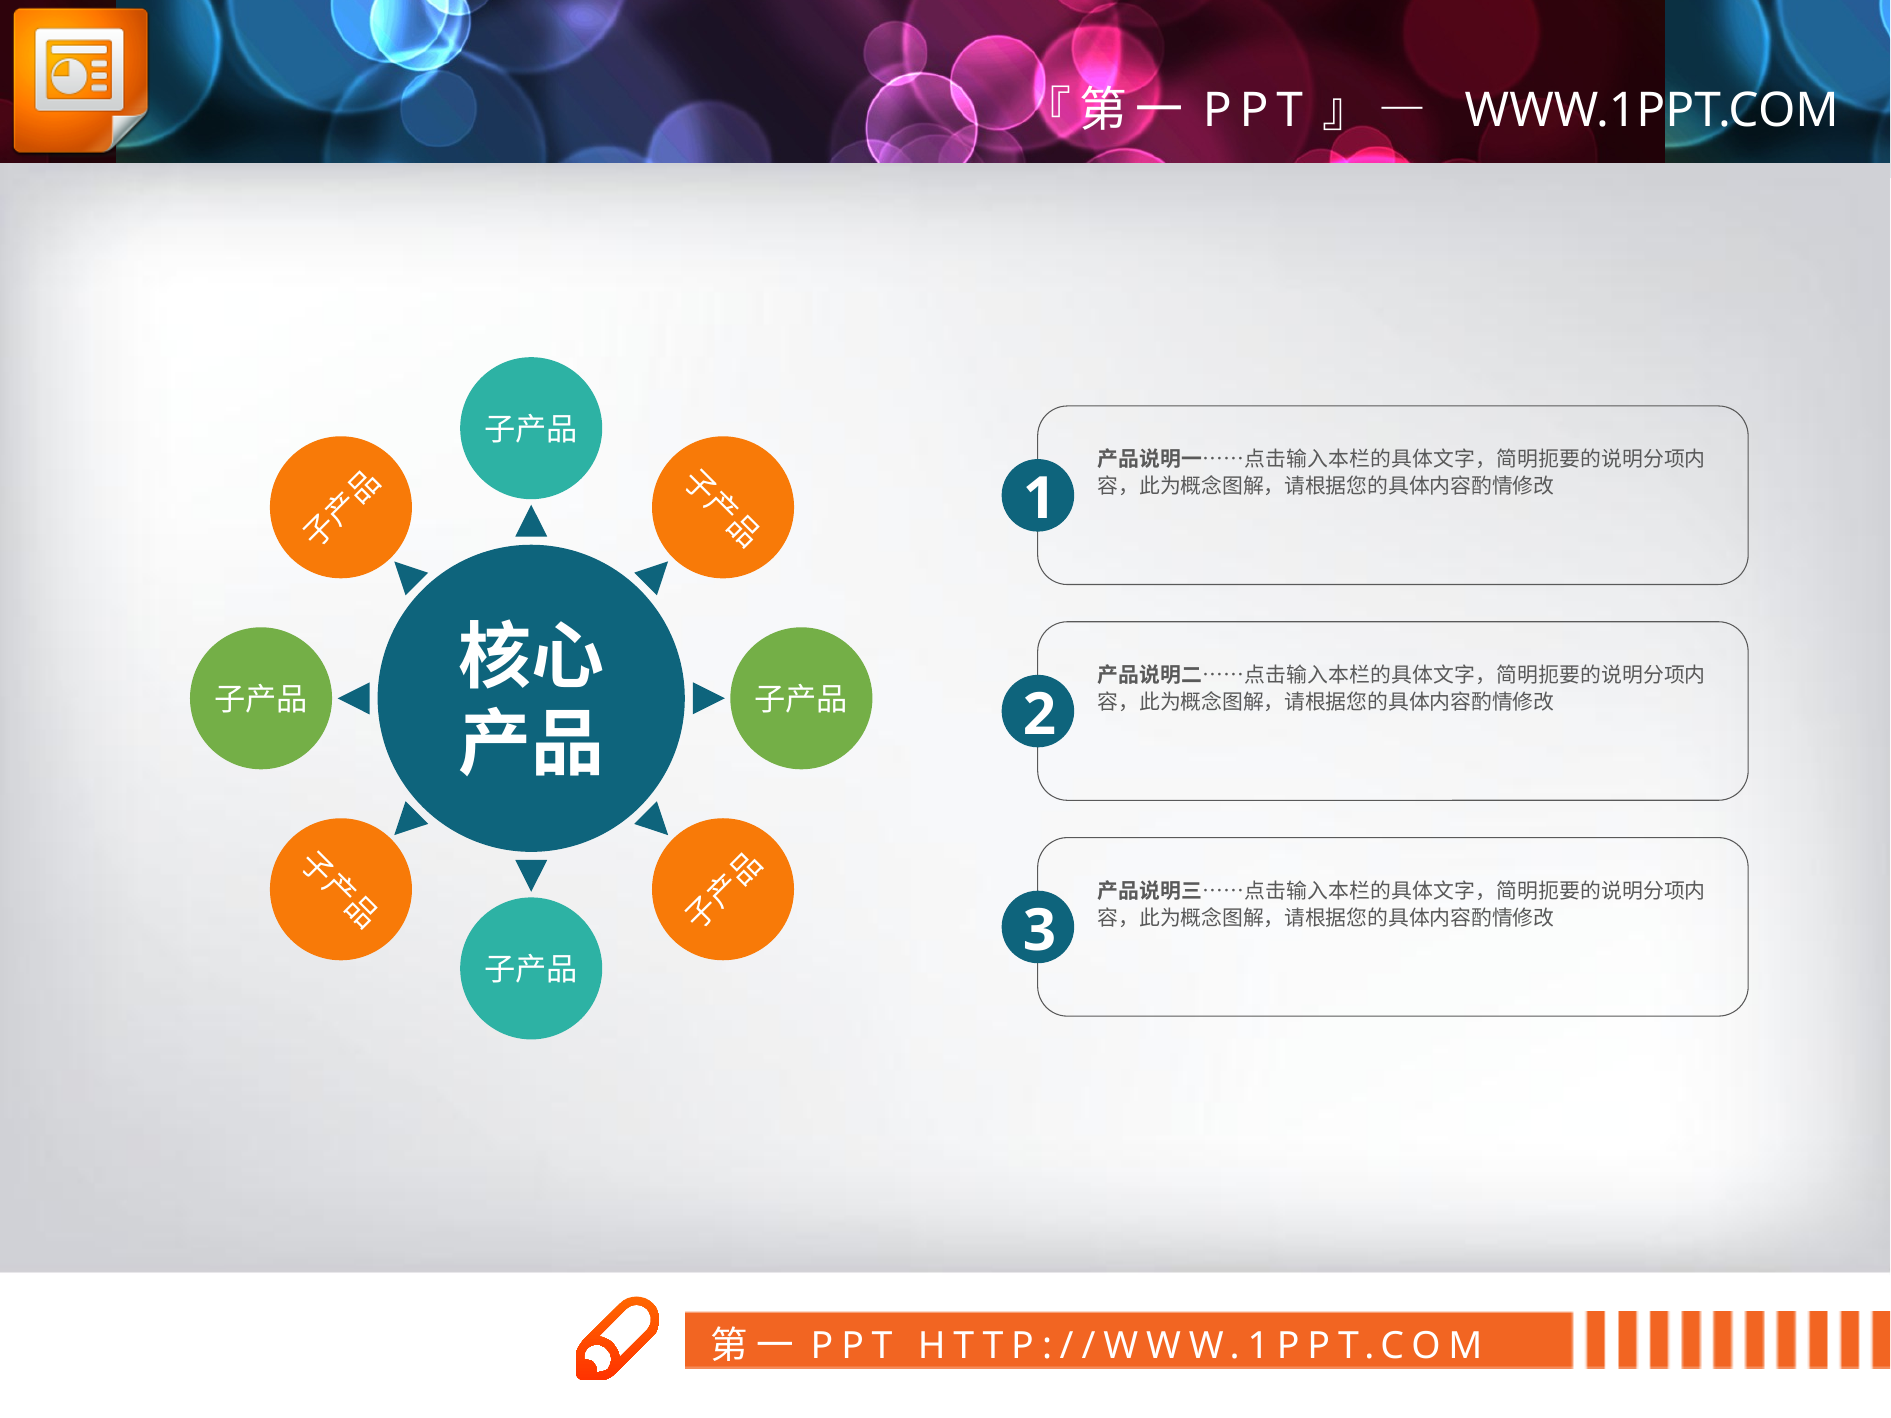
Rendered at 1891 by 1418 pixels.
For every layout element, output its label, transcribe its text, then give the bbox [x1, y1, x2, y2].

text_box [634, 561, 669, 596]
text_box [1037, 621, 1749, 801]
text_box [394, 801, 429, 836]
picture [0, 0, 1891, 1275]
text_box 子产品 [189, 627, 333, 770]
text_box [377, 544, 685, 852]
text_box 子产品 [269, 436, 412, 579]
text_box [1037, 405, 1749, 585]
text_box 核心产品 [439, 609, 623, 785]
text_box [515, 504, 548, 537]
text_box 子产品 [269, 818, 412, 961]
text_box 子产品 [460, 357, 603, 500]
text_box [394, 561, 429, 596]
text_box [337, 682, 370, 715]
text_box [692, 682, 725, 715]
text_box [1001, 458, 1075, 532]
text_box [1001, 674, 1075, 748]
text_box 子产品 [651, 818, 795, 961]
text_box 产品说明三……点击输入本栏的具体文字，简明扼要的说明分项内容，此为概念图解，请根据您的具体内容酌情修改 [1097, 875, 1706, 930]
picture [685, 1311, 1891, 1369]
text_box 产品说明二……点击输入本栏的具体文字，简明扼要的说明分项内容，此为概念图解，请根据您的具体内容酌情修改 [1097, 659, 1706, 714]
text_box 子产品 [652, 436, 795, 579]
text_box [1037, 837, 1749, 1017]
text_box 产品说明一……点击输入本栏的具体文字，简明扼要的说明分项内容，此为概念图解，请根据您的具体内容酌情修改 [1097, 443, 1706, 498]
text_box 子产品 [460, 897, 603, 1040]
text_box [515, 859, 548, 892]
text_box [634, 801, 669, 836]
text_box 子产品 [730, 627, 873, 770]
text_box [1001, 890, 1075, 964]
